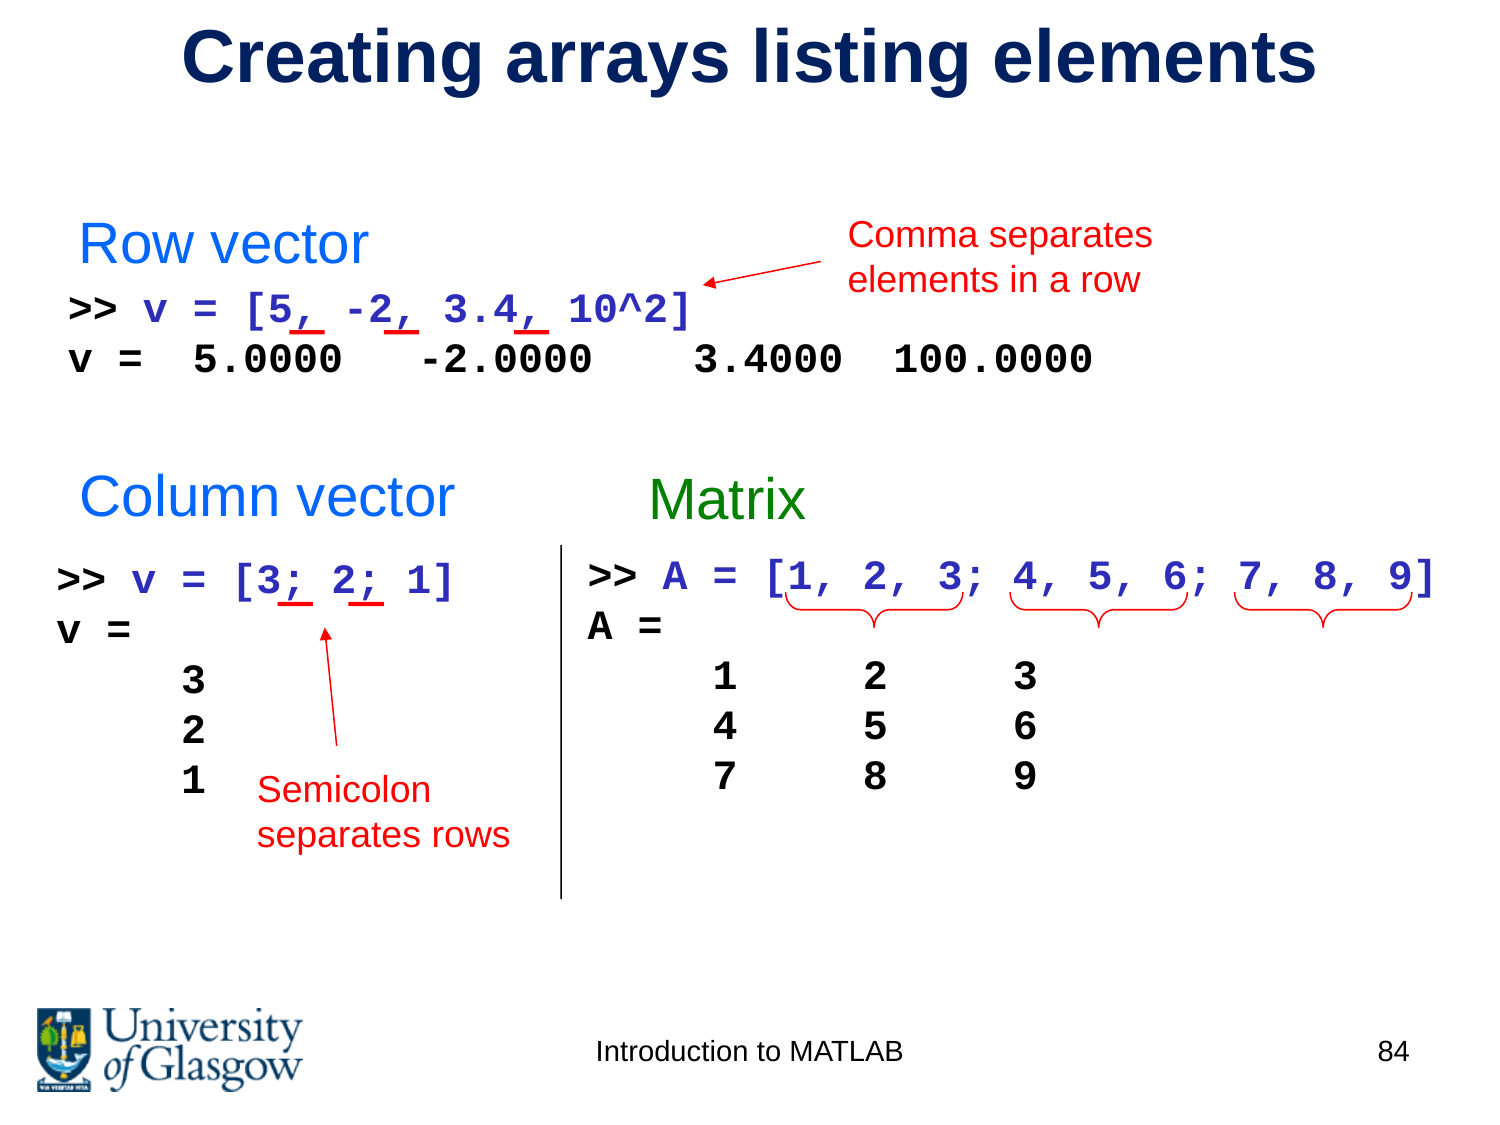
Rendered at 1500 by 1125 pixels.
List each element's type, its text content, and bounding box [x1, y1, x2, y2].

footer Introduction to MATLAB [512, 1024, 988, 1103]
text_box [785, 592, 1412, 628]
text_box >> v = [3; 2; 1] v = 3 2 1 [41, 544, 514, 810]
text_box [242, 603, 562, 863]
text_box >> v = [5, -2, 3.4, 10^2] v = 5.0000 -2.0000 3.4000 100.0000 [53, 273, 1176, 388]
list Row vector [63, 197, 491, 273]
text_box Matrix [633, 453, 988, 539]
text_box >> A = [1, 2, 3; 4, 5, 6; 7, 8, 9] A = 1 2 3 4 5 6 7 8 9 [572, 539, 1489, 805]
title Creating arrays listing elements [0, 0, 1500, 149]
slide_number 84 [1074, 1024, 1425, 1103]
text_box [289, 202, 1176, 333]
picture [37, 1008, 303, 1092]
text_box Column vector [65, 450, 573, 545]
